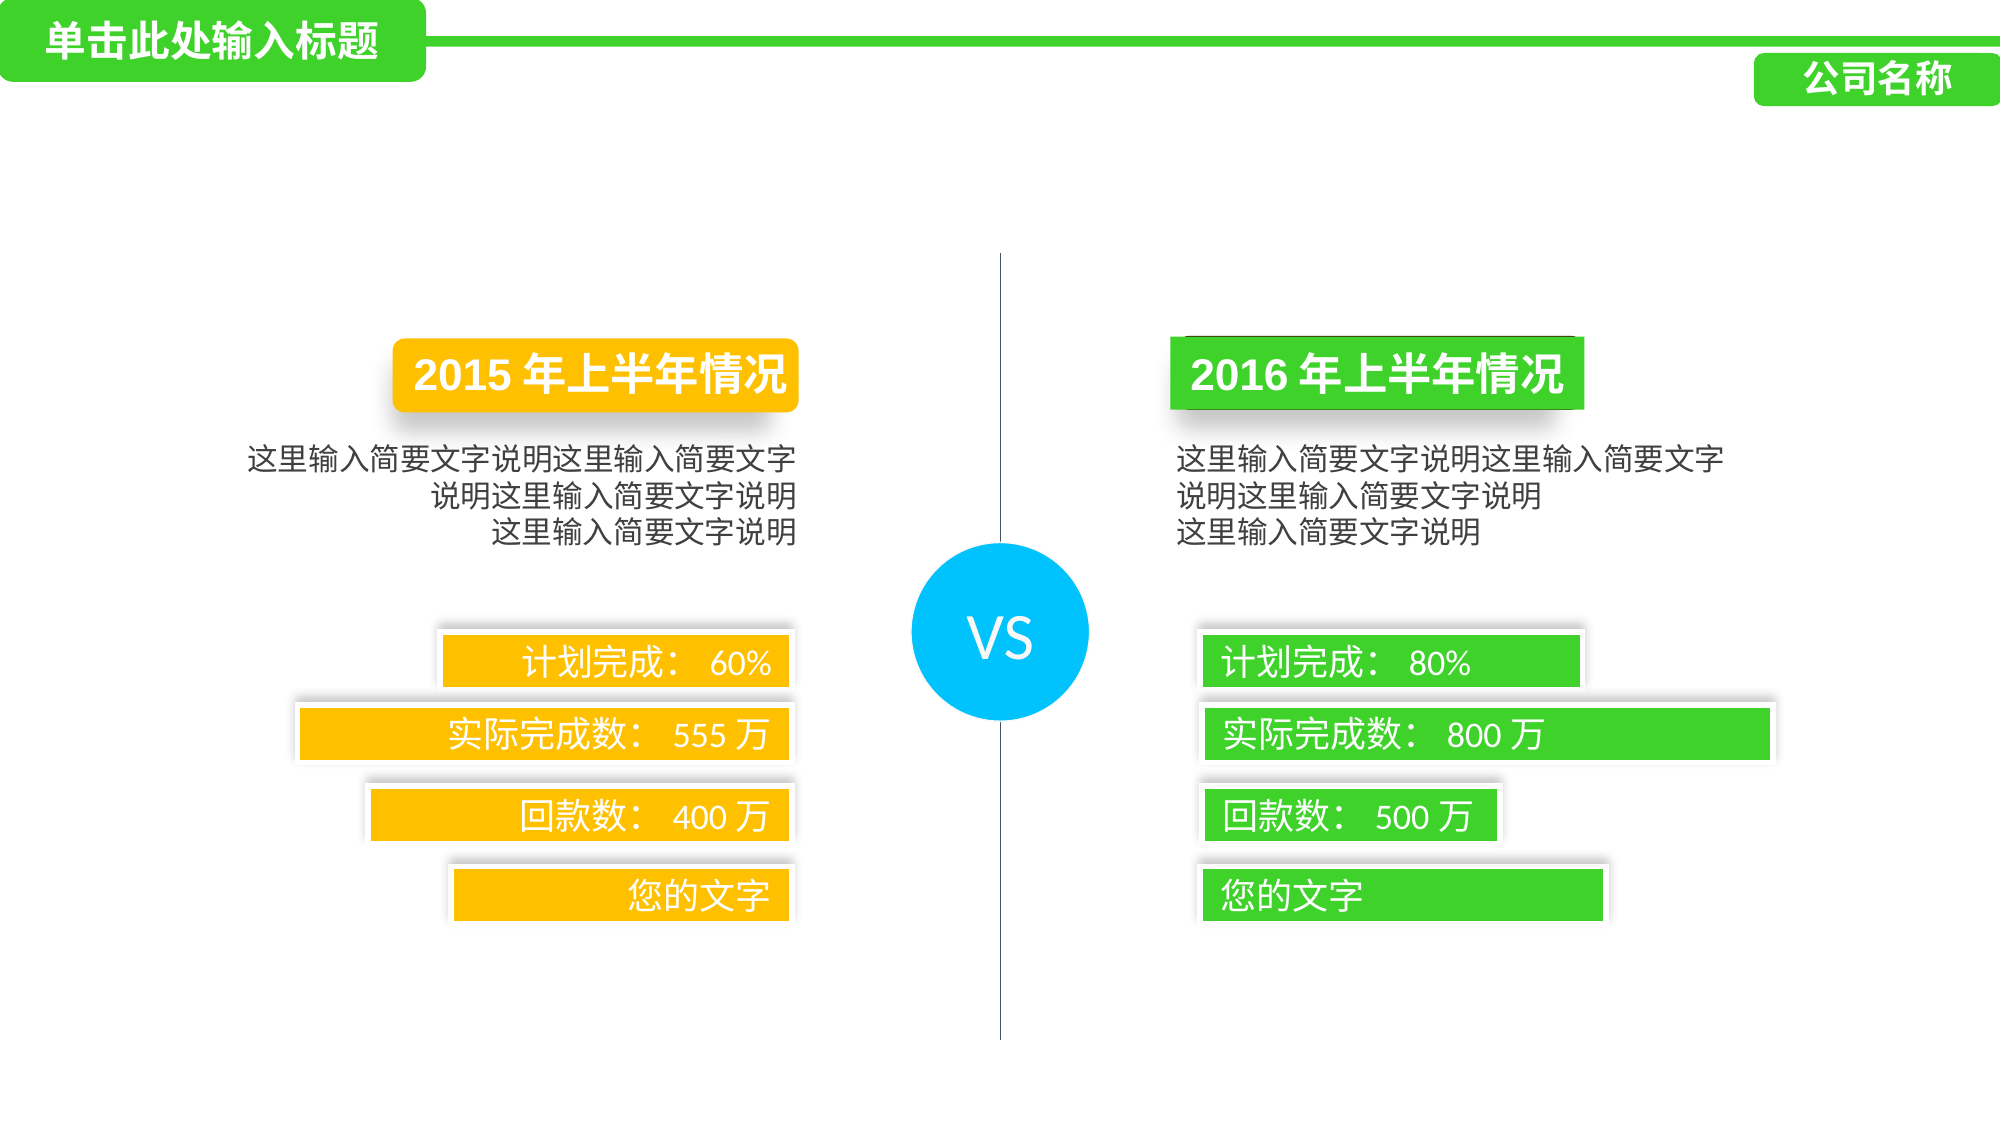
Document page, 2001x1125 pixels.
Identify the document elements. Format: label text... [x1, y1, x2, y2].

text_box [427, 35, 2000, 48]
text_box 2015年上半年情况 [393, 336, 808, 410]
text_box 回款数：500万 [1202, 785, 1501, 844]
text_box 这里输入简要文字说明这里输入简要文字说明这里输入简要文字说明 这里输入简要文字说明 [1156, 429, 1752, 560]
text_box 计划完成：60% [439, 631, 793, 690]
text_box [0, 0, 424, 80]
text_box 实际完成数：800万 [1202, 704, 1773, 763]
text_box 2016年上半年情况 [1170, 336, 1585, 410]
text_box [910, 542, 1090, 722]
text_box 这里输入简要文字说明这里输入简要文字说明这里输入简要文字说明 这里输入简要文字说明 [220, 429, 817, 560]
text_box [395, 410, 796, 414]
text_box 您的文字 [450, 866, 792, 925]
text_box 计划完成：80% [1200, 631, 1583, 690]
text_box 回款数：400万 [368, 785, 792, 844]
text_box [1756, 47, 2000, 108]
text_box 实际完成数：555万 [297, 704, 792, 763]
text_box 您的文字 [1200, 866, 1607, 925]
text_box VS [946, 582, 1055, 683]
